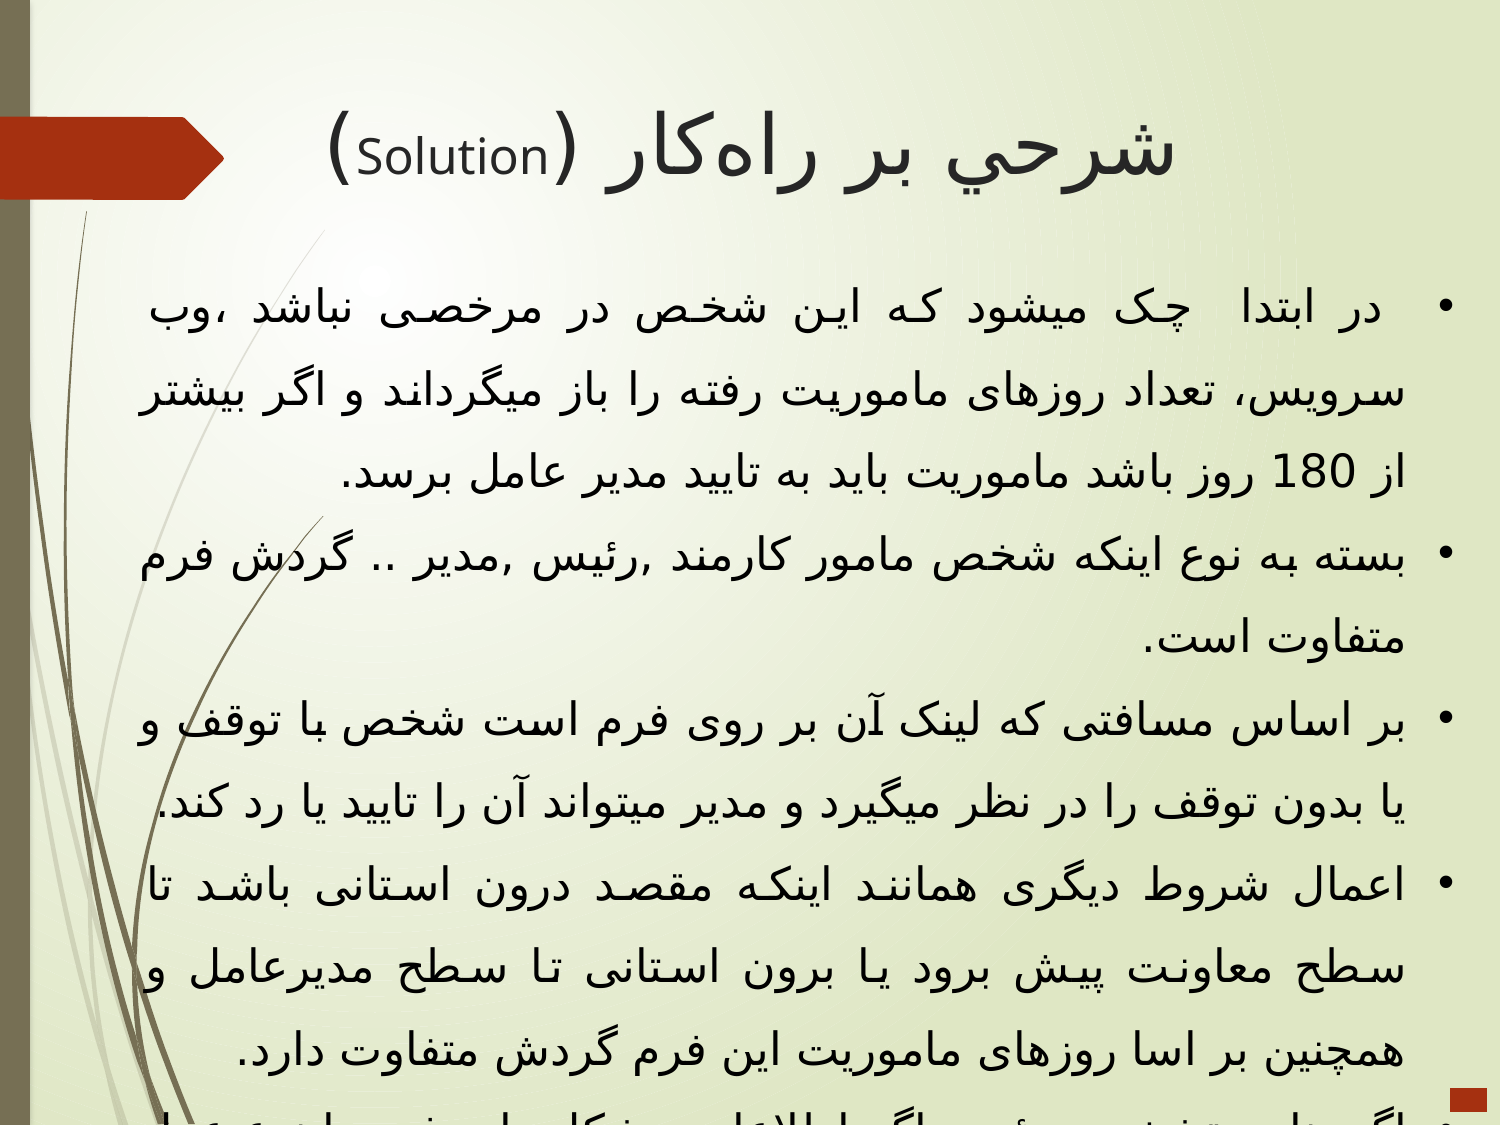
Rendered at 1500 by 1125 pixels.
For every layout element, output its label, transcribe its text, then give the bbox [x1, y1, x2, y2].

text_box در ابتدا چک میشود که این شخص در مرخصی نباشد ،وب سرویس، تعداد روزهای ماموریت رفته را باز میگرداند و اگر بیشتر از 180 روز باشد ماموریت باید به تایید مدیر عامل برسد. بسته به نوع اینکه شخص مامور کارمند ,رئیس ,مدیر .. گردش فرم متفاوت است. بر اساس مسافتی که لینک آن بر روی فرم است شخص با توقف و یا بدون توقف را در نظر میگیرد و مدیر میتواند آن را تایید یا رد کند. اعمال شروط دیگری همانند اینکه مقصد درون استانی باشد تا سطح معاونت پیش برود یا برون استانی تا سطح مدیرعامل و همچنین بر اسا روزهای ماموریت این فرم گردش متفاوت دارد. اگر بنا به تشخیص رئیس اگر اطلاعات مشکل دارد فرم با نوع عمل اصلاح و ویرایش به شخص مامور برگشت میخورد. [123, 242, 1469, 1125]
text_box [1469, 1087, 1488, 1113]
title شرحي بر راه‌كار (Solution) [120, 83, 1384, 243]
